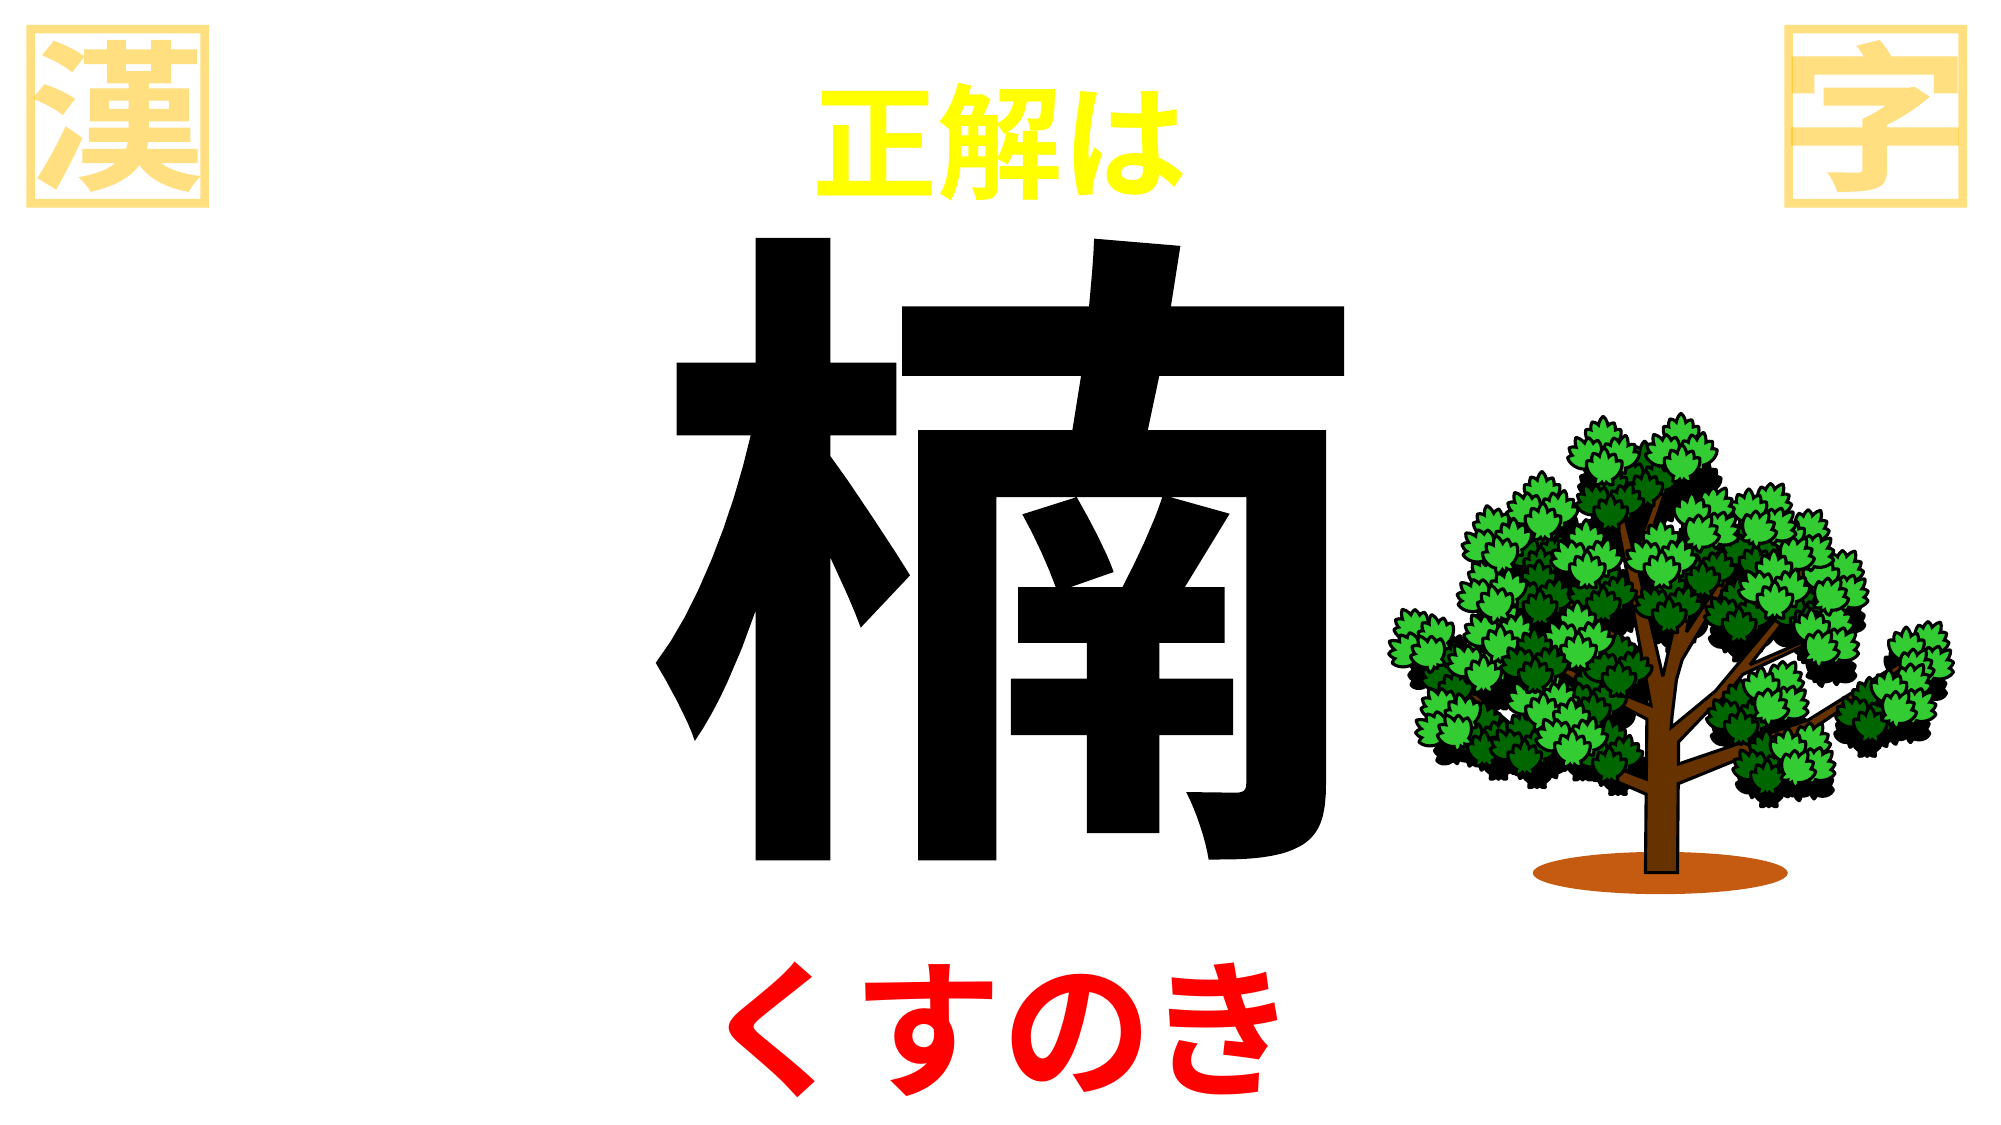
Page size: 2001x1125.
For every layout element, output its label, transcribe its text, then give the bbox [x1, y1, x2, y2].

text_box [1383, 413, 1960, 895]
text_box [26, 24, 210, 208]
text_box 正解は [0, 57, 2000, 222]
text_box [1784, 24, 1968, 208]
text_box くすのき [0, 928, 2000, 1123]
